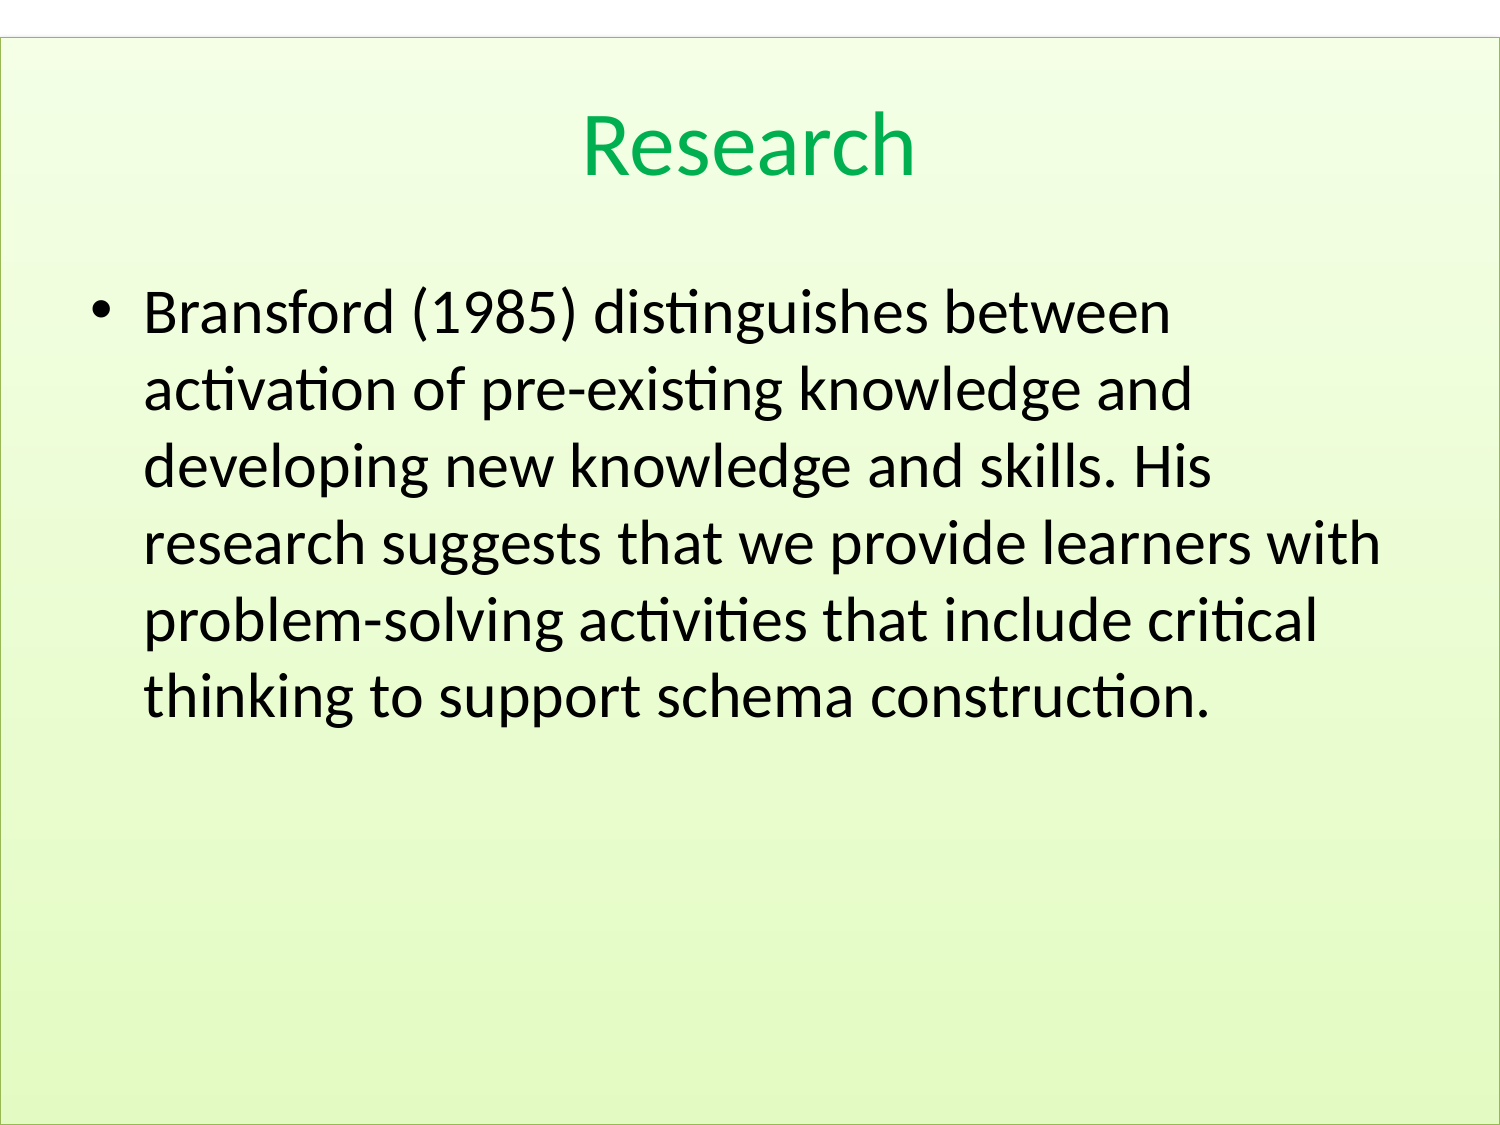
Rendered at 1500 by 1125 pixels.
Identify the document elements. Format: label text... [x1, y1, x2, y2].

list Bransford (1985) distinguishes between activation of pre-existing knowledge and developing new knowledge and skills. His research suggests that we provide learners with problem-solving activities that include critical thinking to support schema construction. [75, 262, 1425, 800]
title Research [75, 45, 1425, 233]
text_box [0, 37, 1500, 1125]
